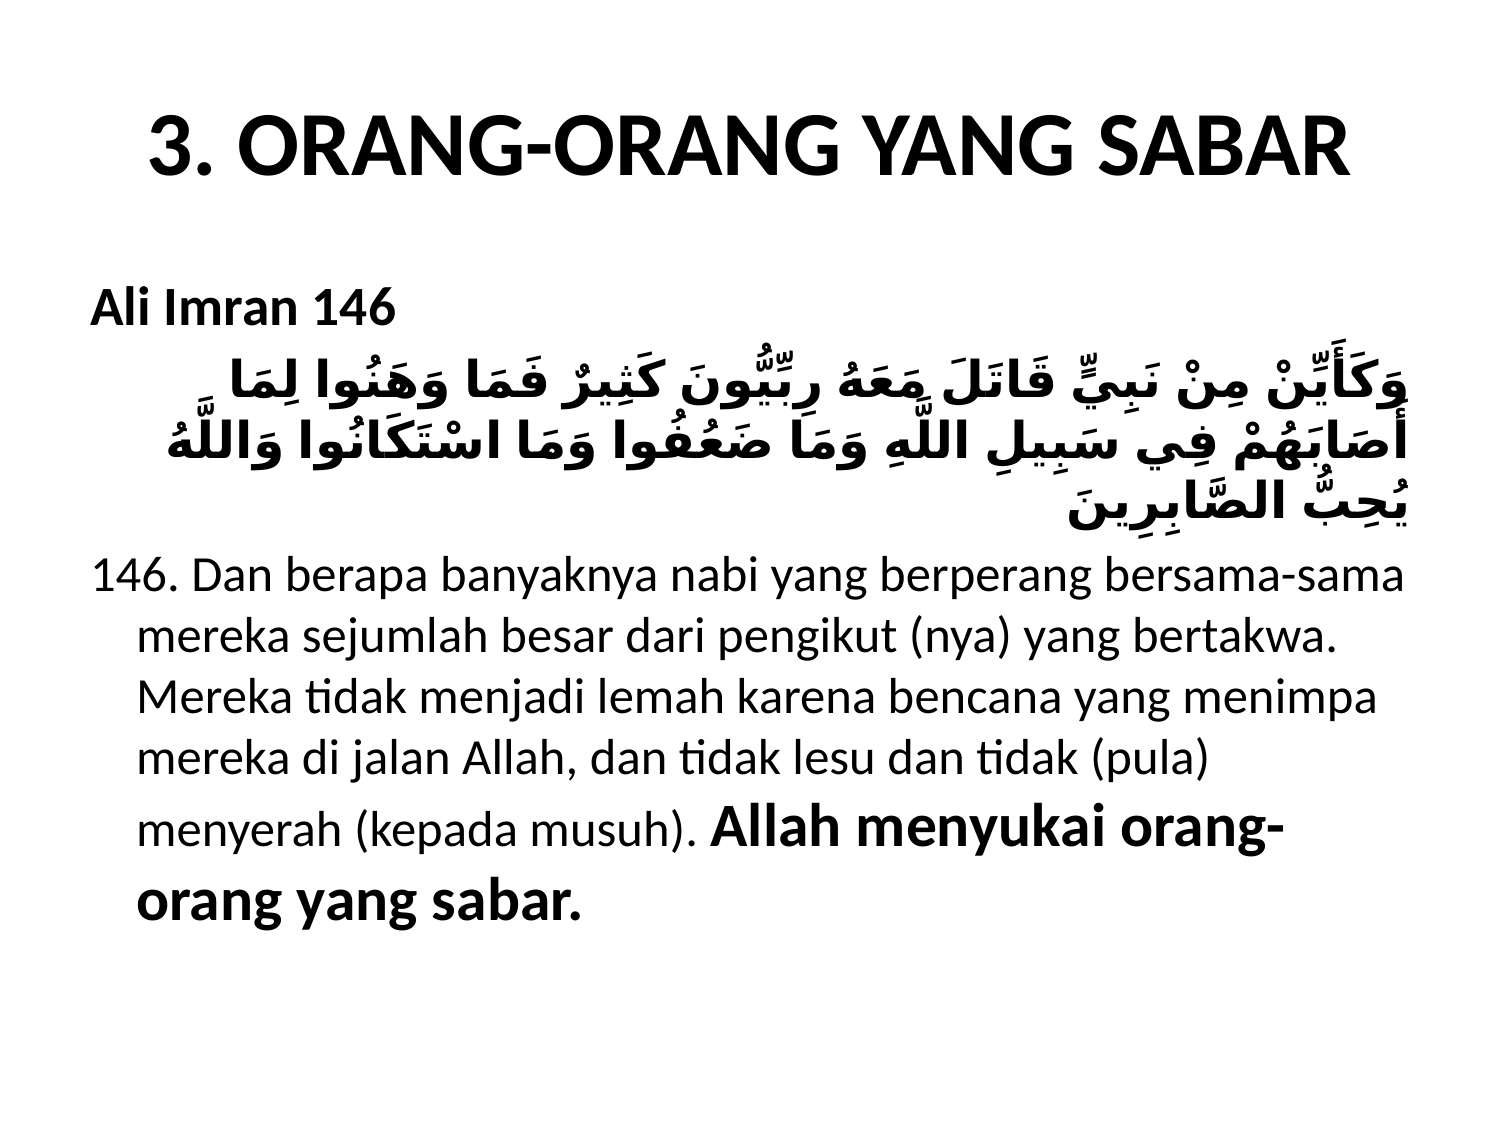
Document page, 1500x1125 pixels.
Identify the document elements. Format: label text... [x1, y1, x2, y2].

title 3. ORANG-ORANG YANG SABAR [75, 45, 1425, 233]
list Ali Imran 146 وَكَأَيِّنْ مِنْ نَبِيٍّ قَاتَلَ مَعَهُ رِبِّيُّونَ كَثِيرٌ فَمَا وَهَنُوا لِمَا أَصَابَهُمْ فِي سَبِيلِ اللَّهِ وَمَا ضَعُفُوا وَمَا اسْتَكَانُوا وَاللَّهُ يُحِبُّ الصَّابِرِينَ 146. Dan berapa banyaknya nabi yang berperang bersama-sama mereka sejumlah besar dari pengikut (nya) yang bertakwa. Mereka tidak menjadi lemah karena bencana yang menimpa mereka di jalan Allah, dan tidak lesu dan tidak (pula) menyerah (kepada musuh). Allah menyukai orang-orang yang sabar. [75, 262, 1425, 1005]
